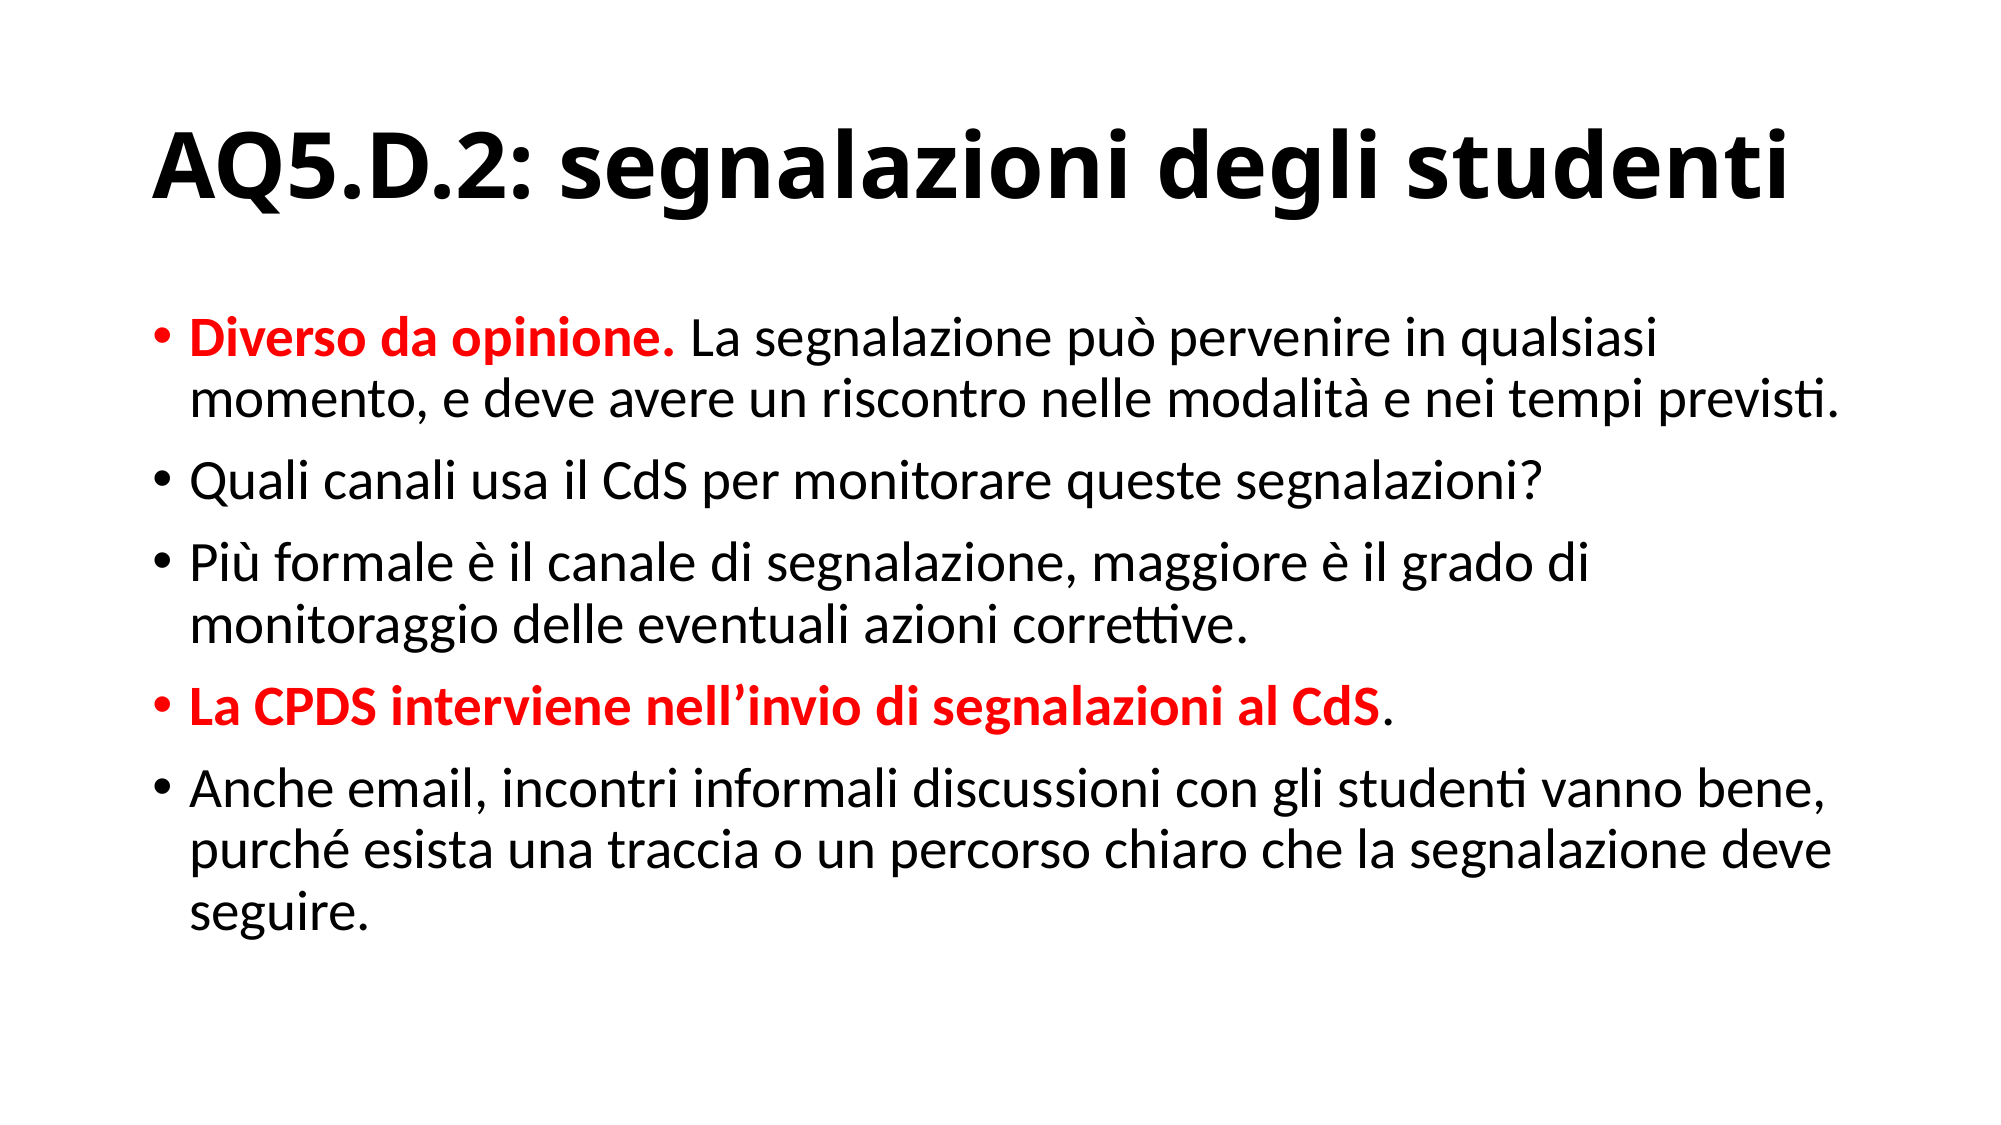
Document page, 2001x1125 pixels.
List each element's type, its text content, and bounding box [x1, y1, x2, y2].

title AQ5.D.2: segnalazioni degli studenti [137, 59, 1863, 278]
list Diverso da opinione. La segnalazione può pervenire in qualsiasi momento, e deve avere un riscontro nelle modalità e nei tempi previsti. Quali canali usa il CdS per monitorare queste segnalazioni? Più formale è il canale di segnalazione, maggiore è il grado di monitoraggio delle eventuali azioni correttive. La CPDS interviene nell’invio di segnalazioni al CdS. Anche email, incontri informali discussioni con gli studenti vanno bene, purché esista una traccia o un percorso chiaro che la segnalazione deve seguire. [137, 299, 1863, 1014]
